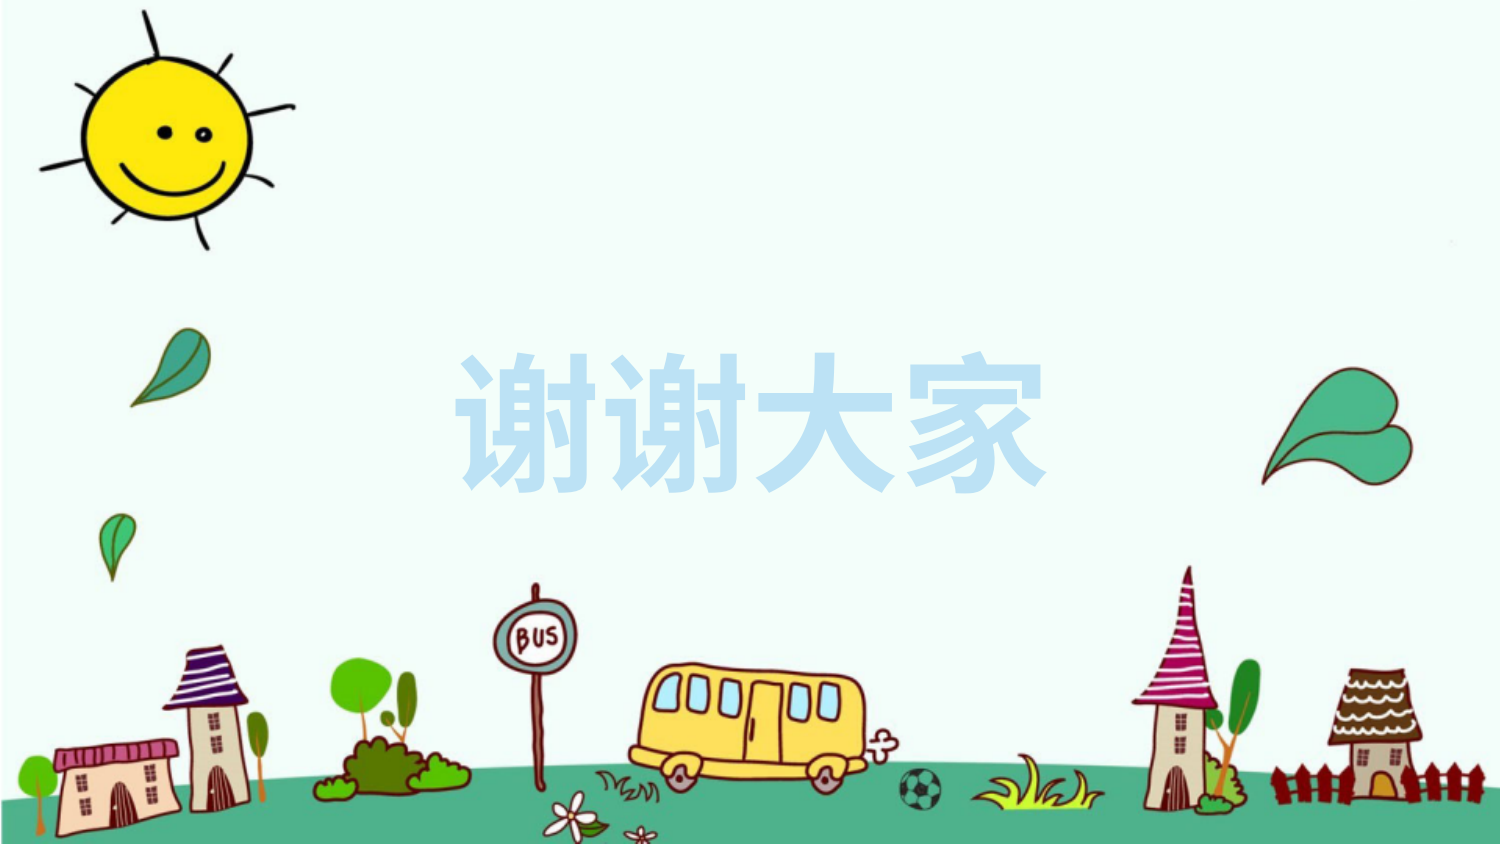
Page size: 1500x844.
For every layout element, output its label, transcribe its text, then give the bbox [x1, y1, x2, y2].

text_box 谢谢大家 [435, 323, 1065, 519]
picture [0, 0, 1500, 844]
